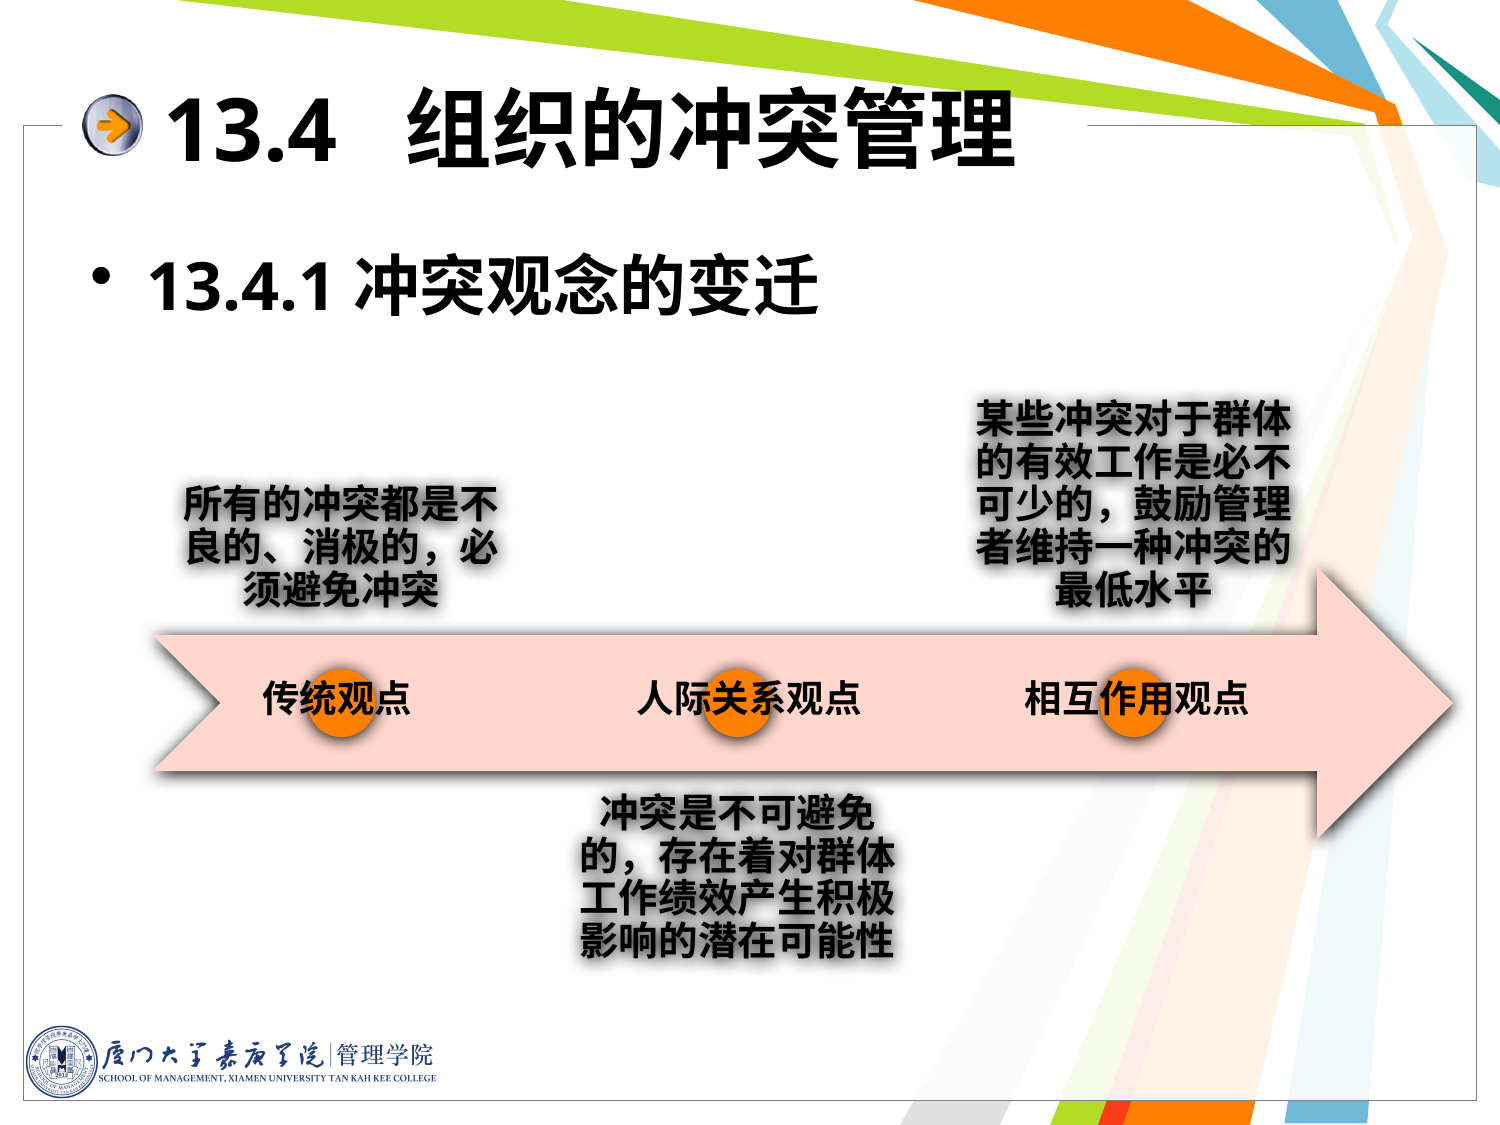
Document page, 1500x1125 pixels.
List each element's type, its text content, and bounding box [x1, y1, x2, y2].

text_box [152, 363, 1454, 1044]
picture [82, 94, 143, 156]
list 13.4.1冲突观念的变迁 [75, 212, 1425, 305]
title 13.4 组织的冲突管理 [148, 32, 1182, 212]
picture [24, 1024, 438, 1100]
